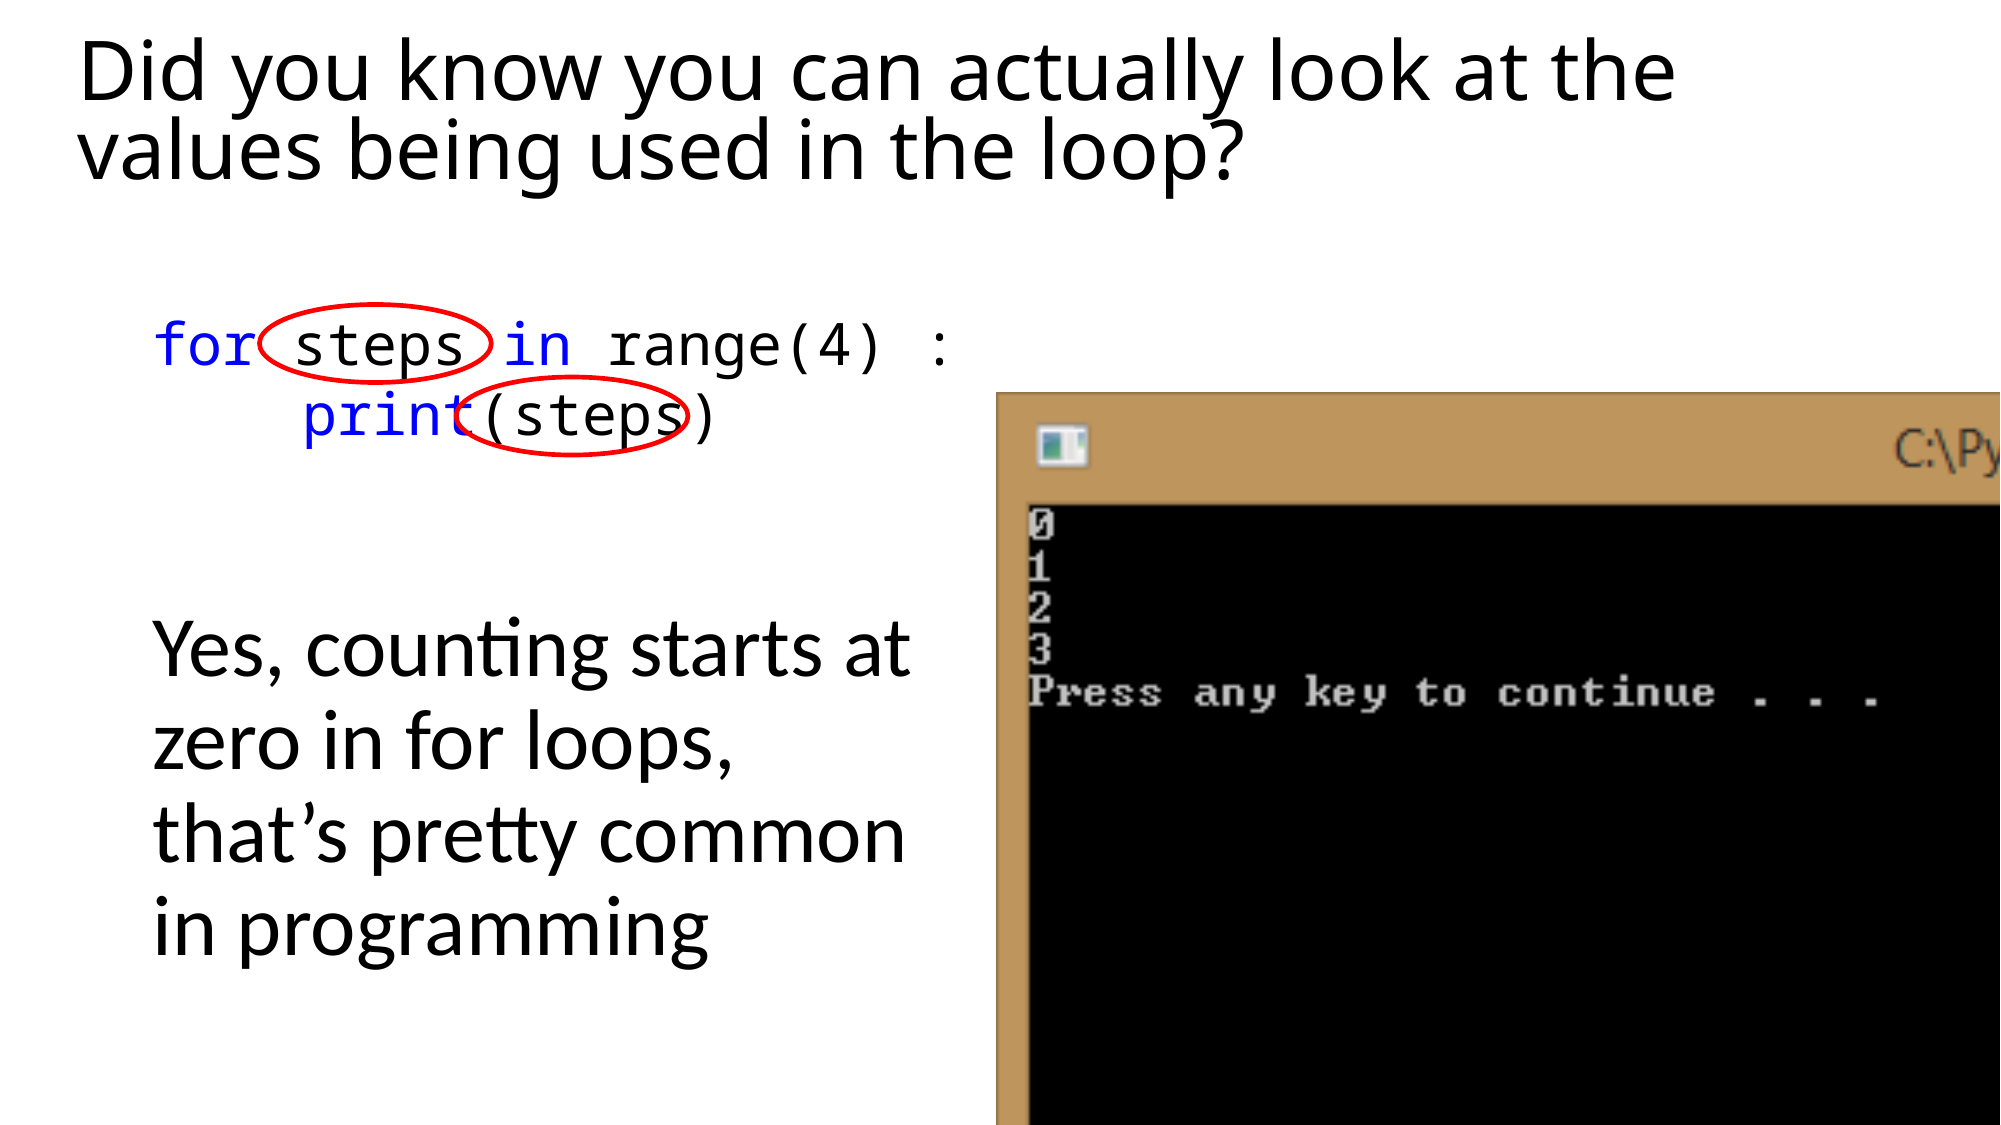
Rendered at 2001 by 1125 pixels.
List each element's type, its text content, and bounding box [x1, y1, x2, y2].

title Did you know you can actually look at the values being used in the loop? [62, 29, 1953, 205]
text_box [257, 302, 494, 385]
text_box for steps in range(4) : print(steps) [137, 299, 1063, 455]
text_box Yes, counting starts at zero in for loops, that’s pretty common in programming [137, 560, 959, 1017]
picture [995, 392, 2000, 1125]
text_box [454, 374, 691, 458]
